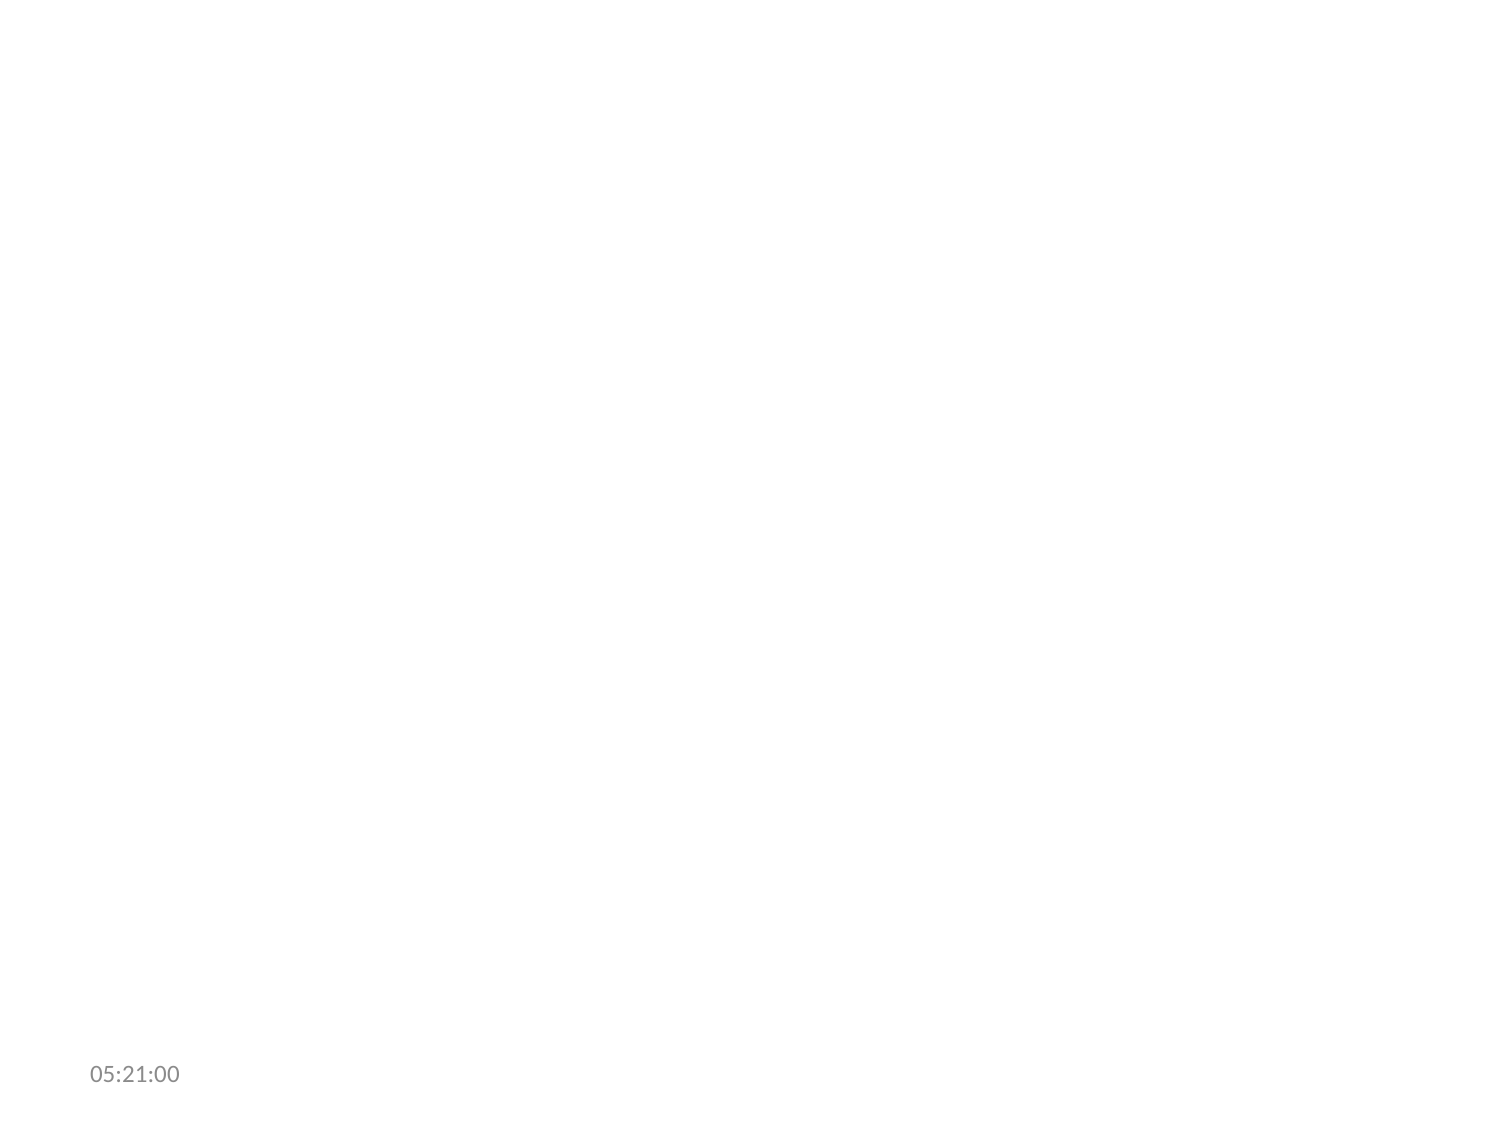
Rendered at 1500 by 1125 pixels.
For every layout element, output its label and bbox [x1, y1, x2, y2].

slide_number [75, 1042, 425, 1103]
